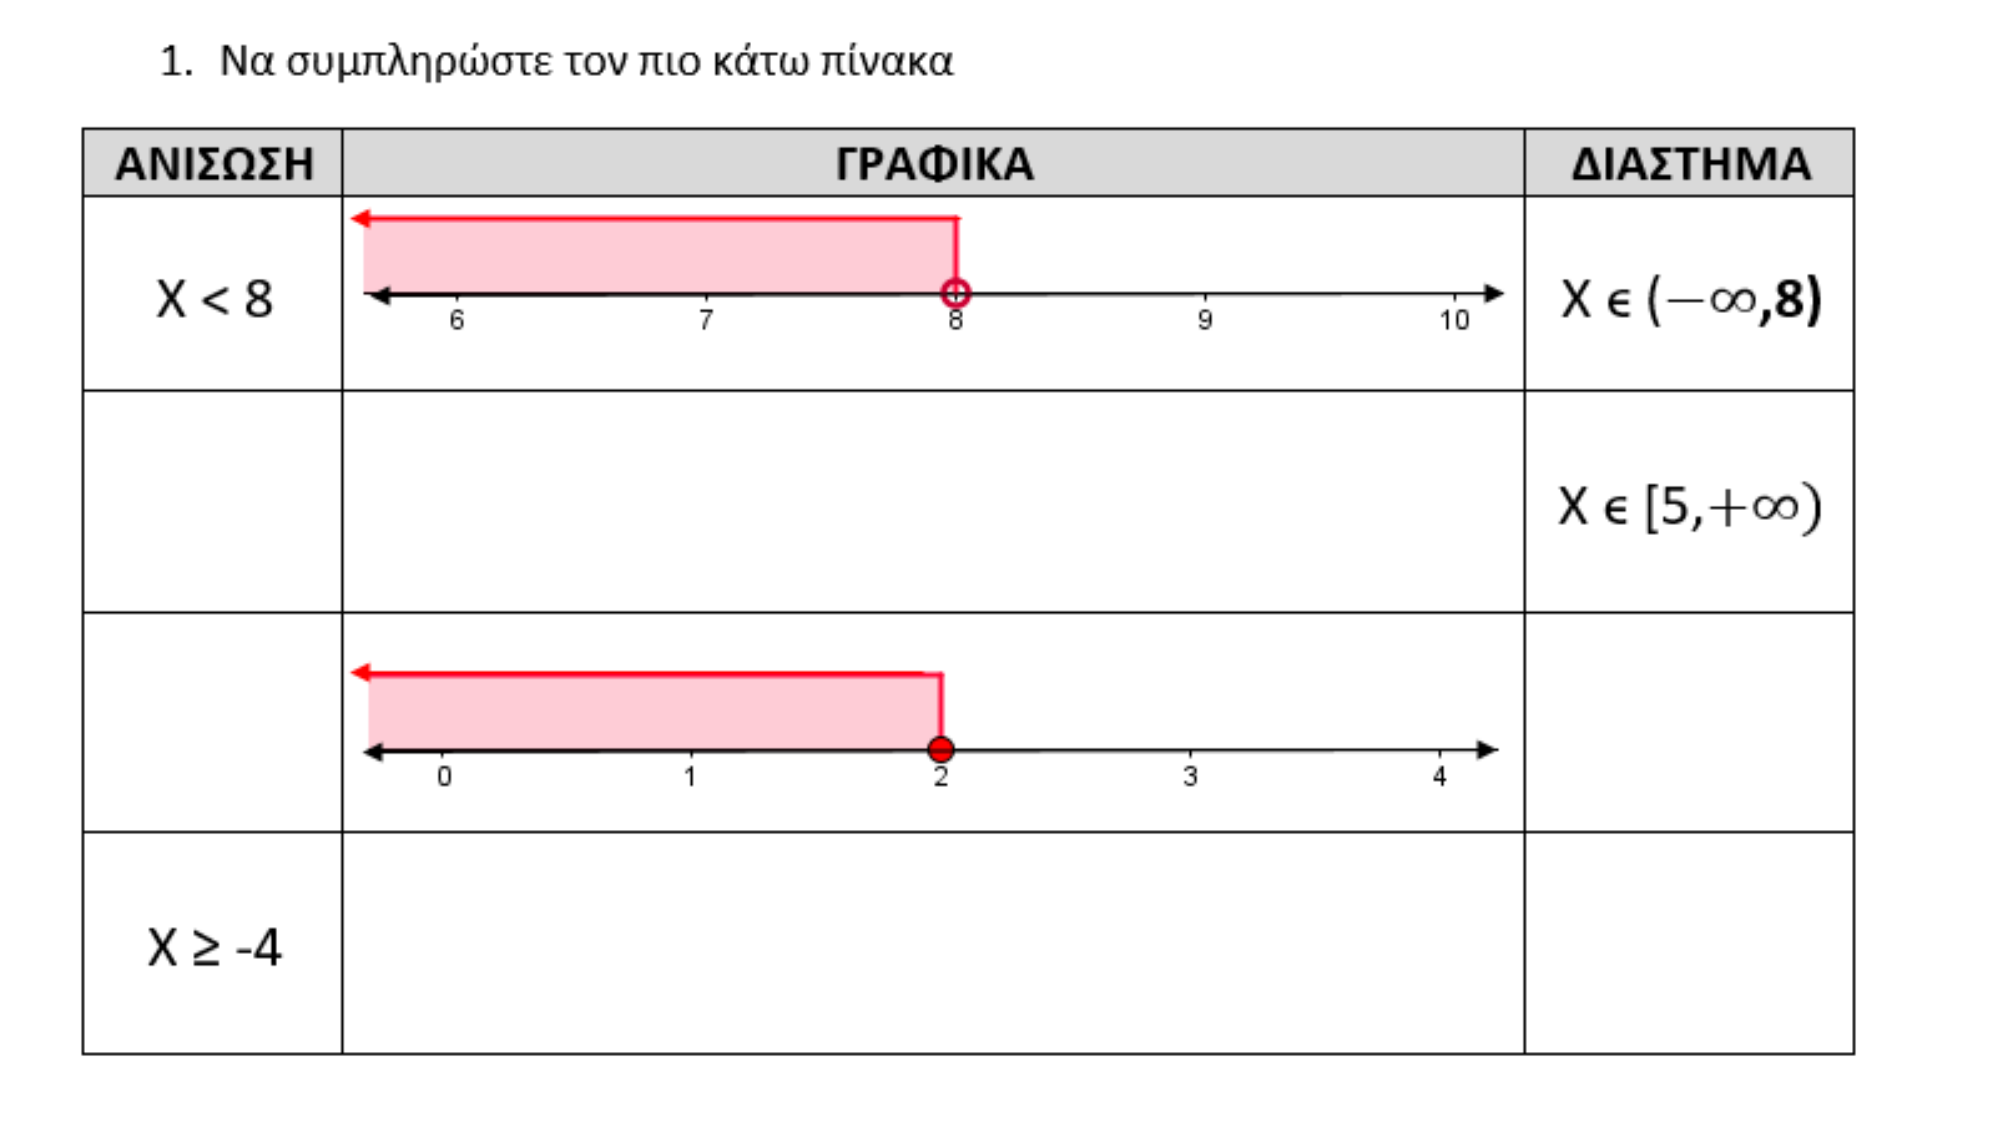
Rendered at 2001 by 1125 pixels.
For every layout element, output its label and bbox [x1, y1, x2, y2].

picture [55, 6, 1871, 1076]
